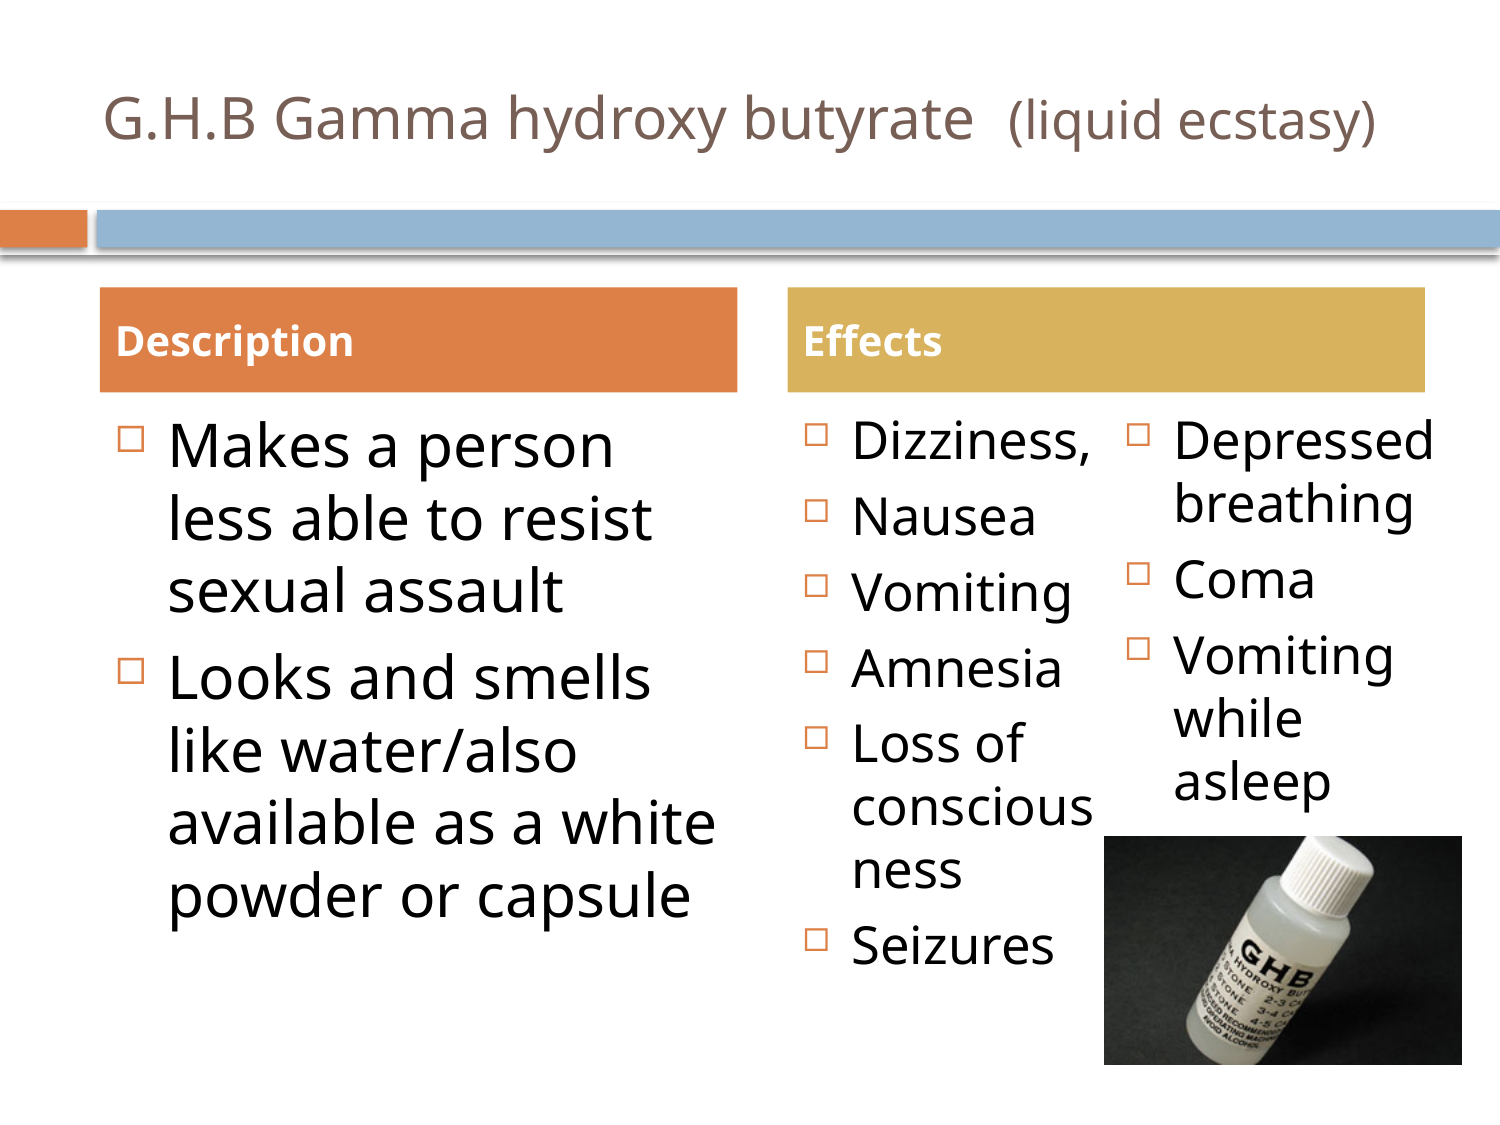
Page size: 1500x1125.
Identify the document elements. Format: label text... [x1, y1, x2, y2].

list Dizziness, Nausea Vomiting Amnesia Loss of consciousness Seizures Depressed breathing Coma Vomiting while asleep Death [787, 399, 1462, 988]
title G.H.B Gamma hydroxy butyrate (liquid ecstasy) [87, 44, 1425, 188]
list Description [99, 287, 738, 393]
picture [1104, 835, 1462, 1066]
list Effects [787, 287, 1425, 393]
list Makes a person less able to resist sexual assault Looks and smells like water/also available as a white powder or capsule [99, 399, 738, 988]
